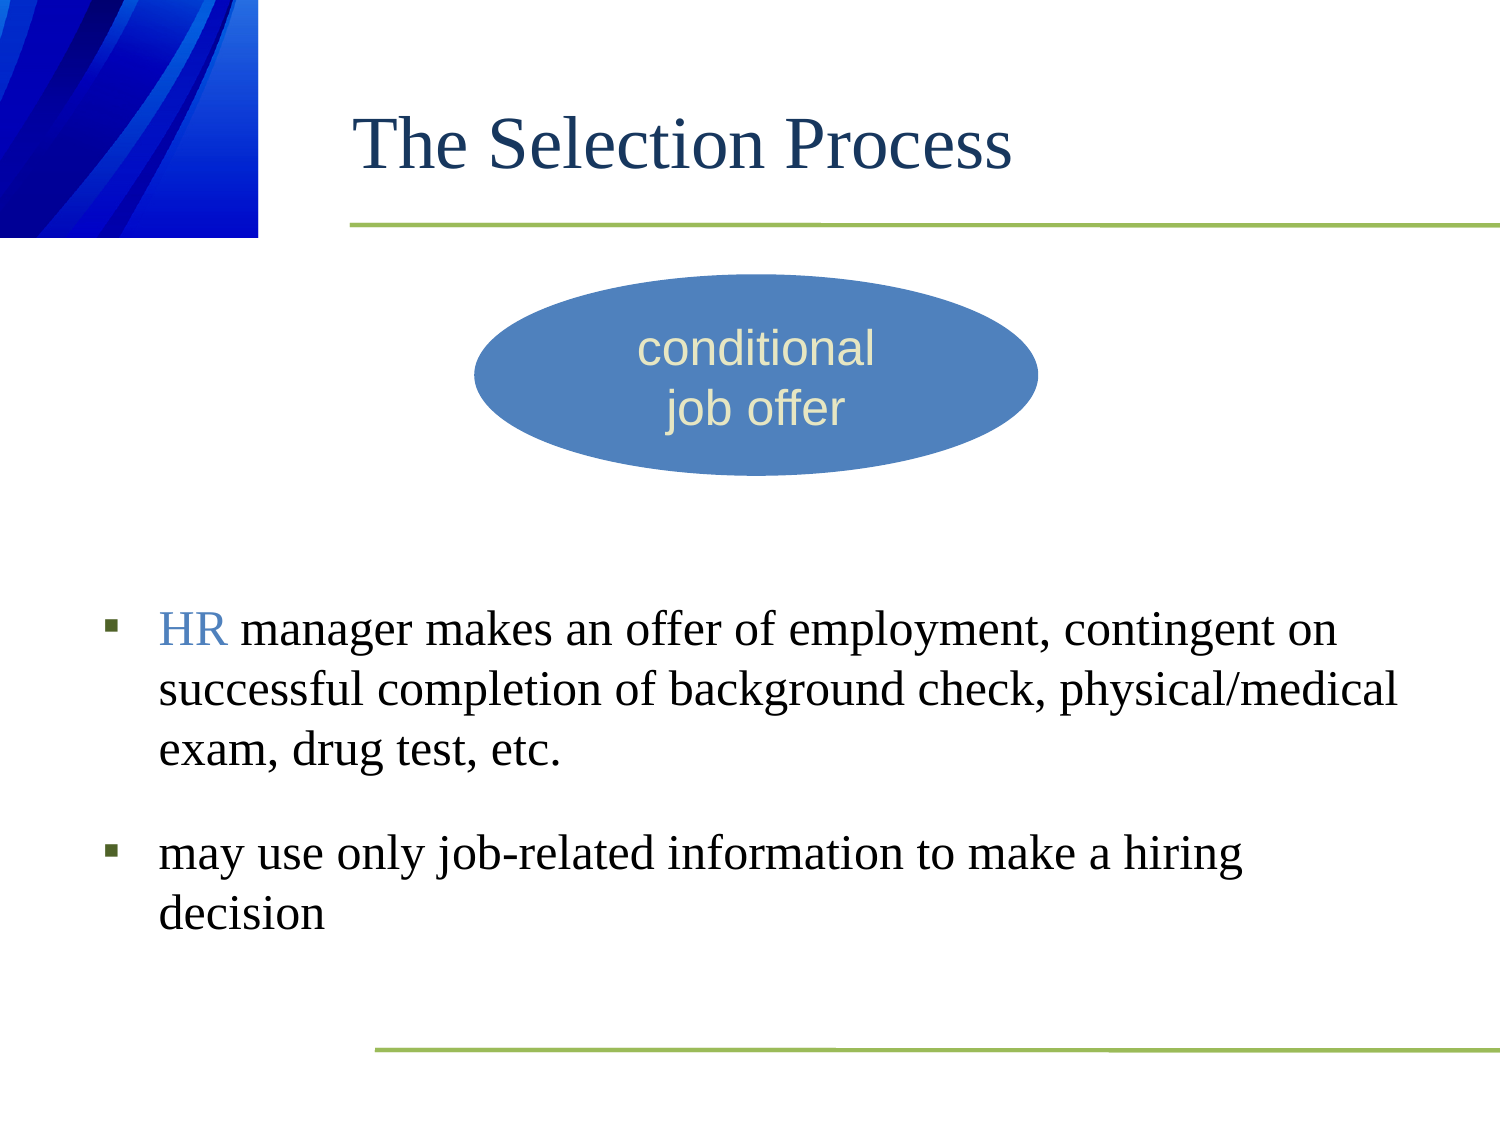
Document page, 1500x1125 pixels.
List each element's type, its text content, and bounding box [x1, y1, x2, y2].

title The Selection Process [337, 45, 1425, 233]
picture [0, 0, 259, 238]
text_box HR manager makes an offer of employment, contingent on successful completion of background check, physical/medical exam, drug test, etc. may use only job-related information to make a hiring decision [87, 587, 1438, 1068]
text_box conditional job offer [474, 275, 1038, 476]
